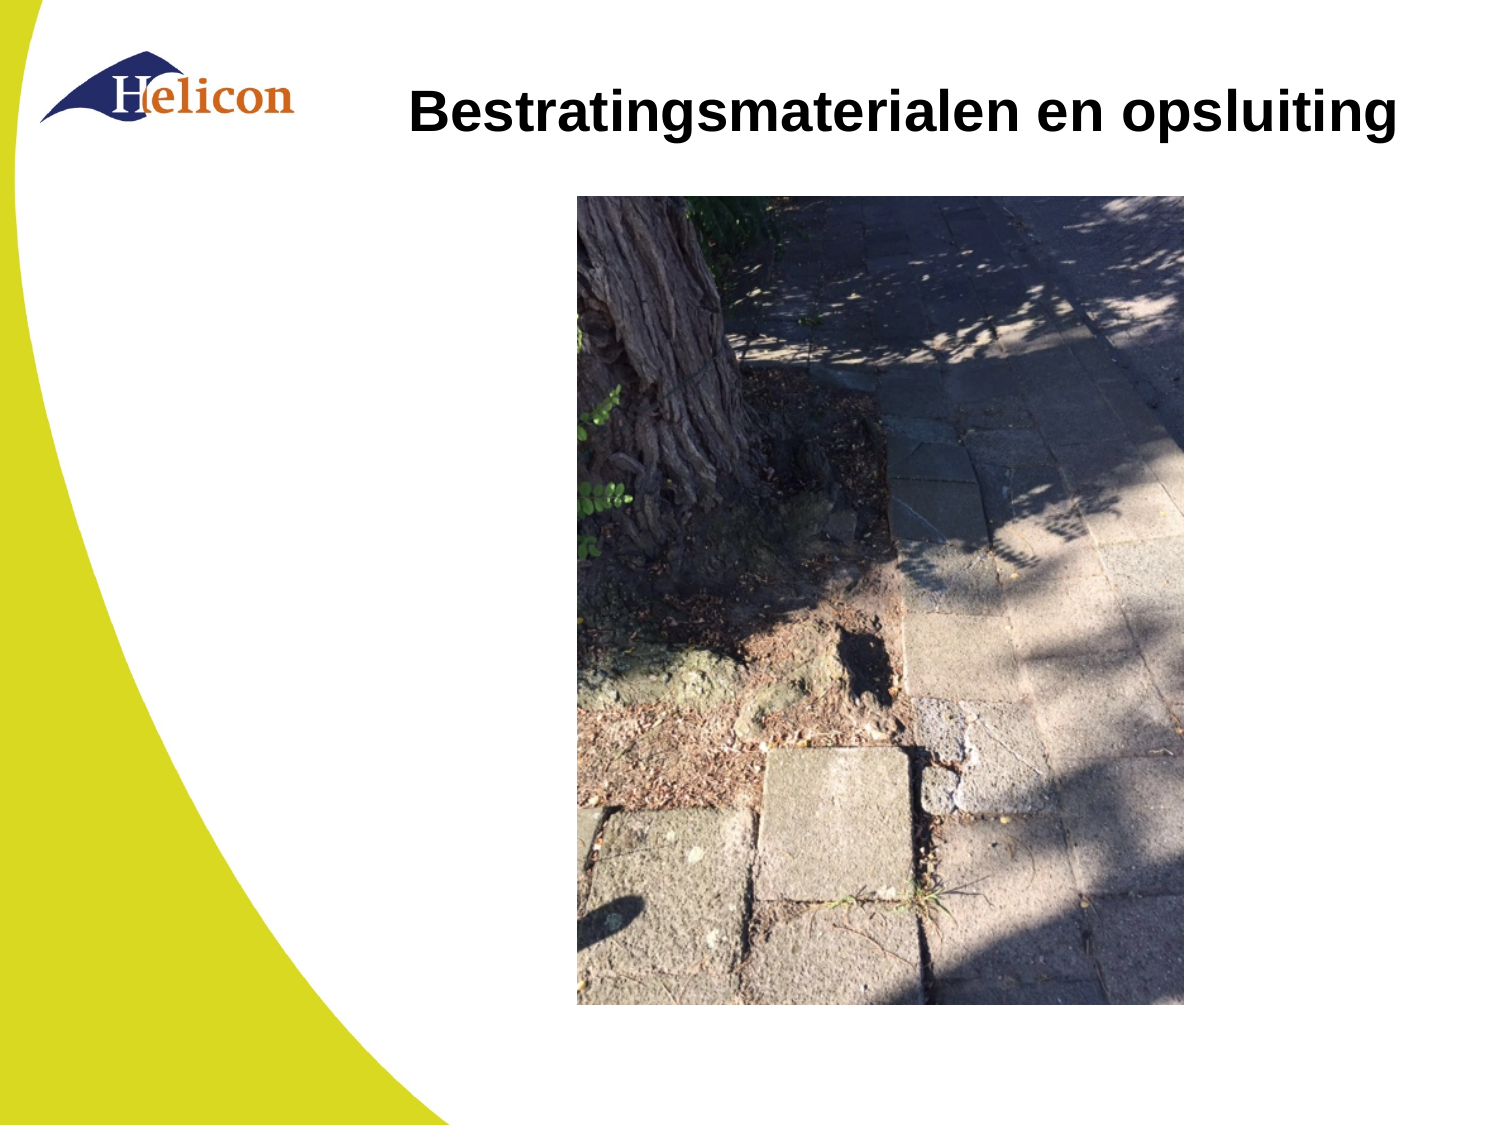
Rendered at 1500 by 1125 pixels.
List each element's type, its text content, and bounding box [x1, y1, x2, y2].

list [577, 196, 1185, 1006]
picture [0, 0, 1500, 1125]
title Bestratingsmaterialen en opsluiting [324, 54, 1415, 161]
